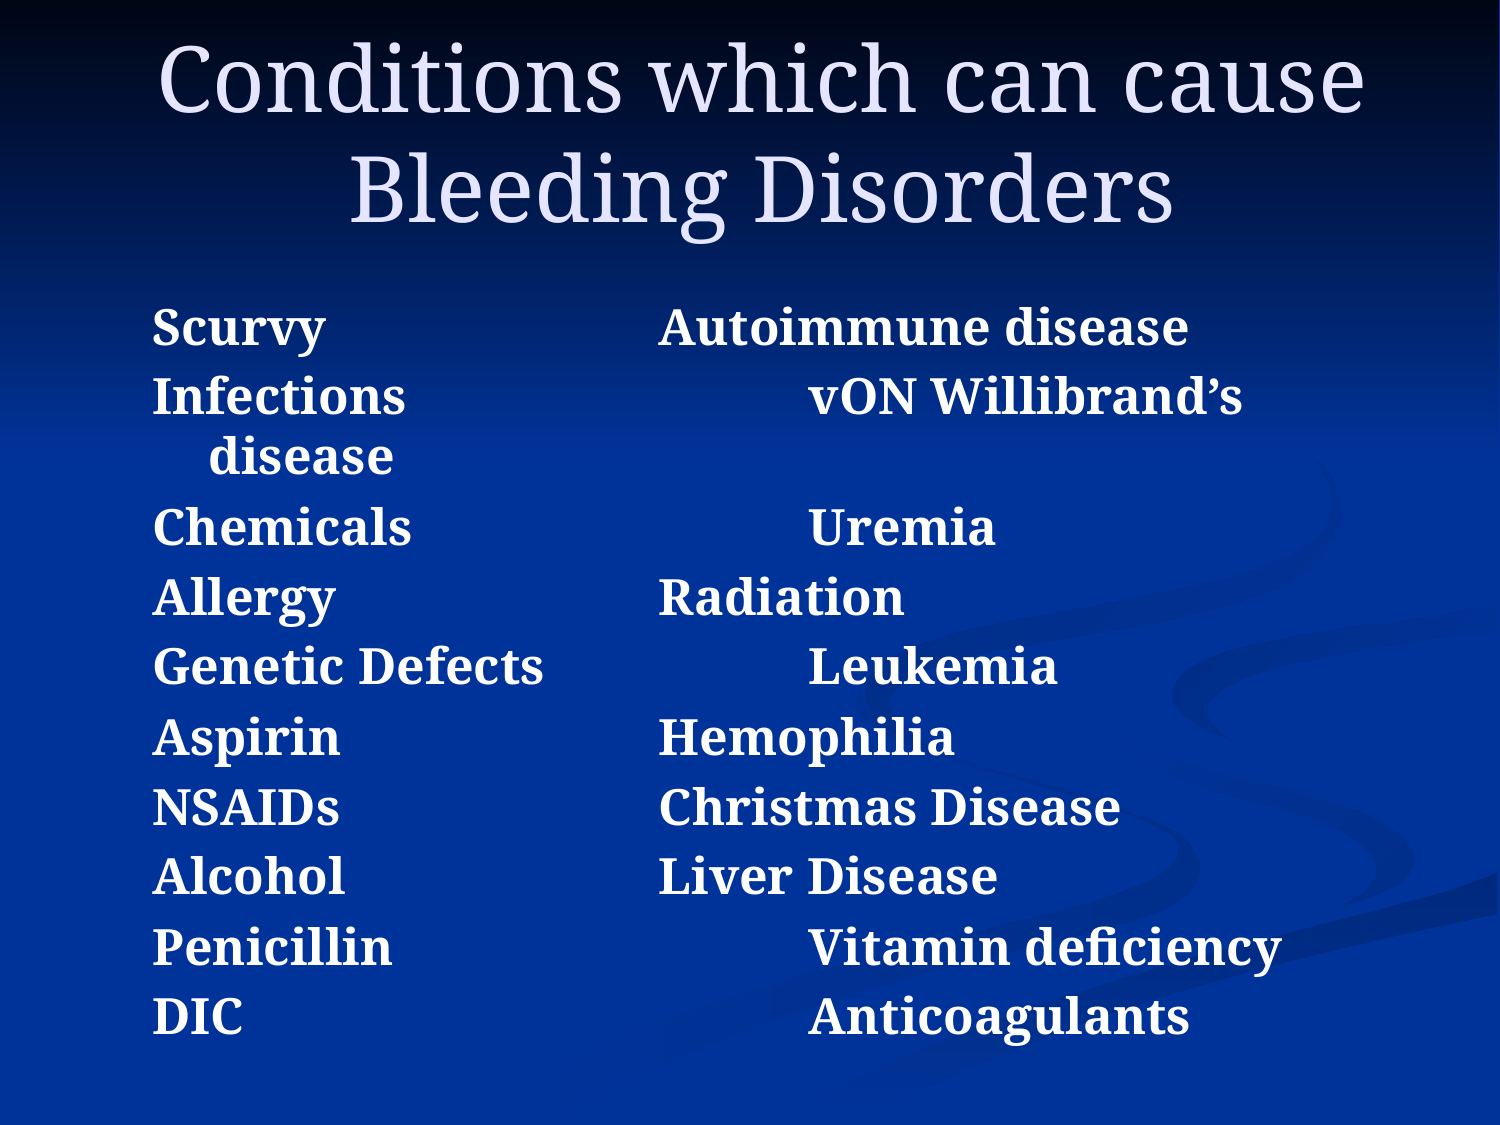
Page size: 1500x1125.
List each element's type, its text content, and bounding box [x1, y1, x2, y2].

list Scurvy Autoimmune disease Infections vON Willibrand’s disease Chemicals Uremia Allergy Radiation Genetic Defects Leukemia Aspirin Hemophilia NSAIDs Christmas Disease Alcohol Liver Disease Penicillin Vitamin deficiency DIC Anticoagulants [137, 287, 1426, 1063]
title Conditions which can cause Bleeding Disorders [124, 37, 1401, 226]
